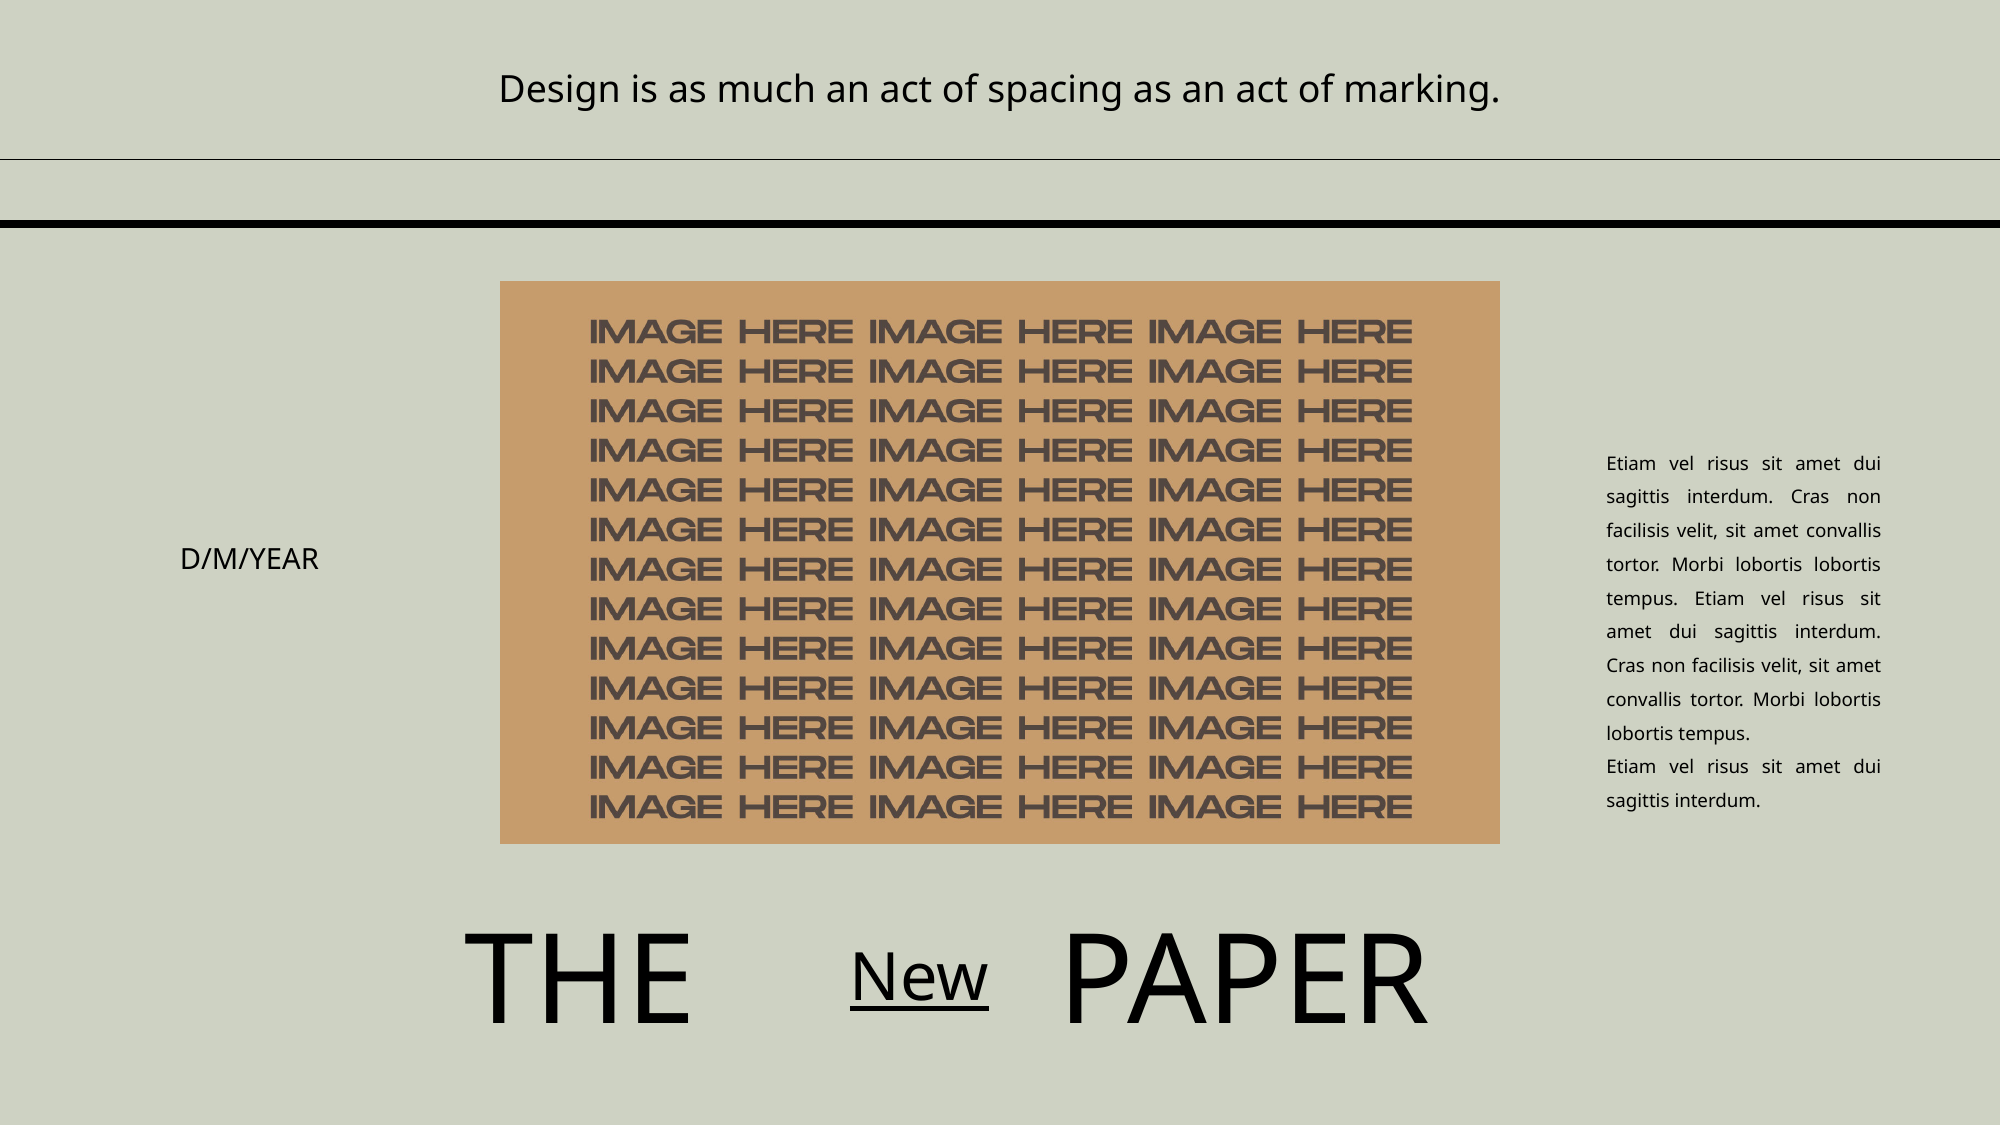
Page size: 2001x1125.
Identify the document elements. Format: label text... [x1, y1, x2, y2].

text_box THE [449, 891, 784, 1057]
text_box Design is as much an act of spacing as an act of marking. [262, 57, 1738, 117]
text_box New [752, 926, 1043, 1022]
text_box Etiam vel risus sit amet dui sagittis interdum. Cras non facilisis velit, sit amet convallis tortor. Morbi lobortis lobortis tempus. Etiam vel risus sit amet dui sagittis interdum. Cras non facilisis velit, sit amet convallis tortor. Morbi lobortis lobortis tempus. Etiam vel risus sit amet dui sagittis interdum. [1591, 432, 1896, 819]
text_box PAPER [1043, 891, 1592, 1057]
picture [499, 281, 1500, 844]
text_box D/M/YEAR [147, 532, 352, 583]
